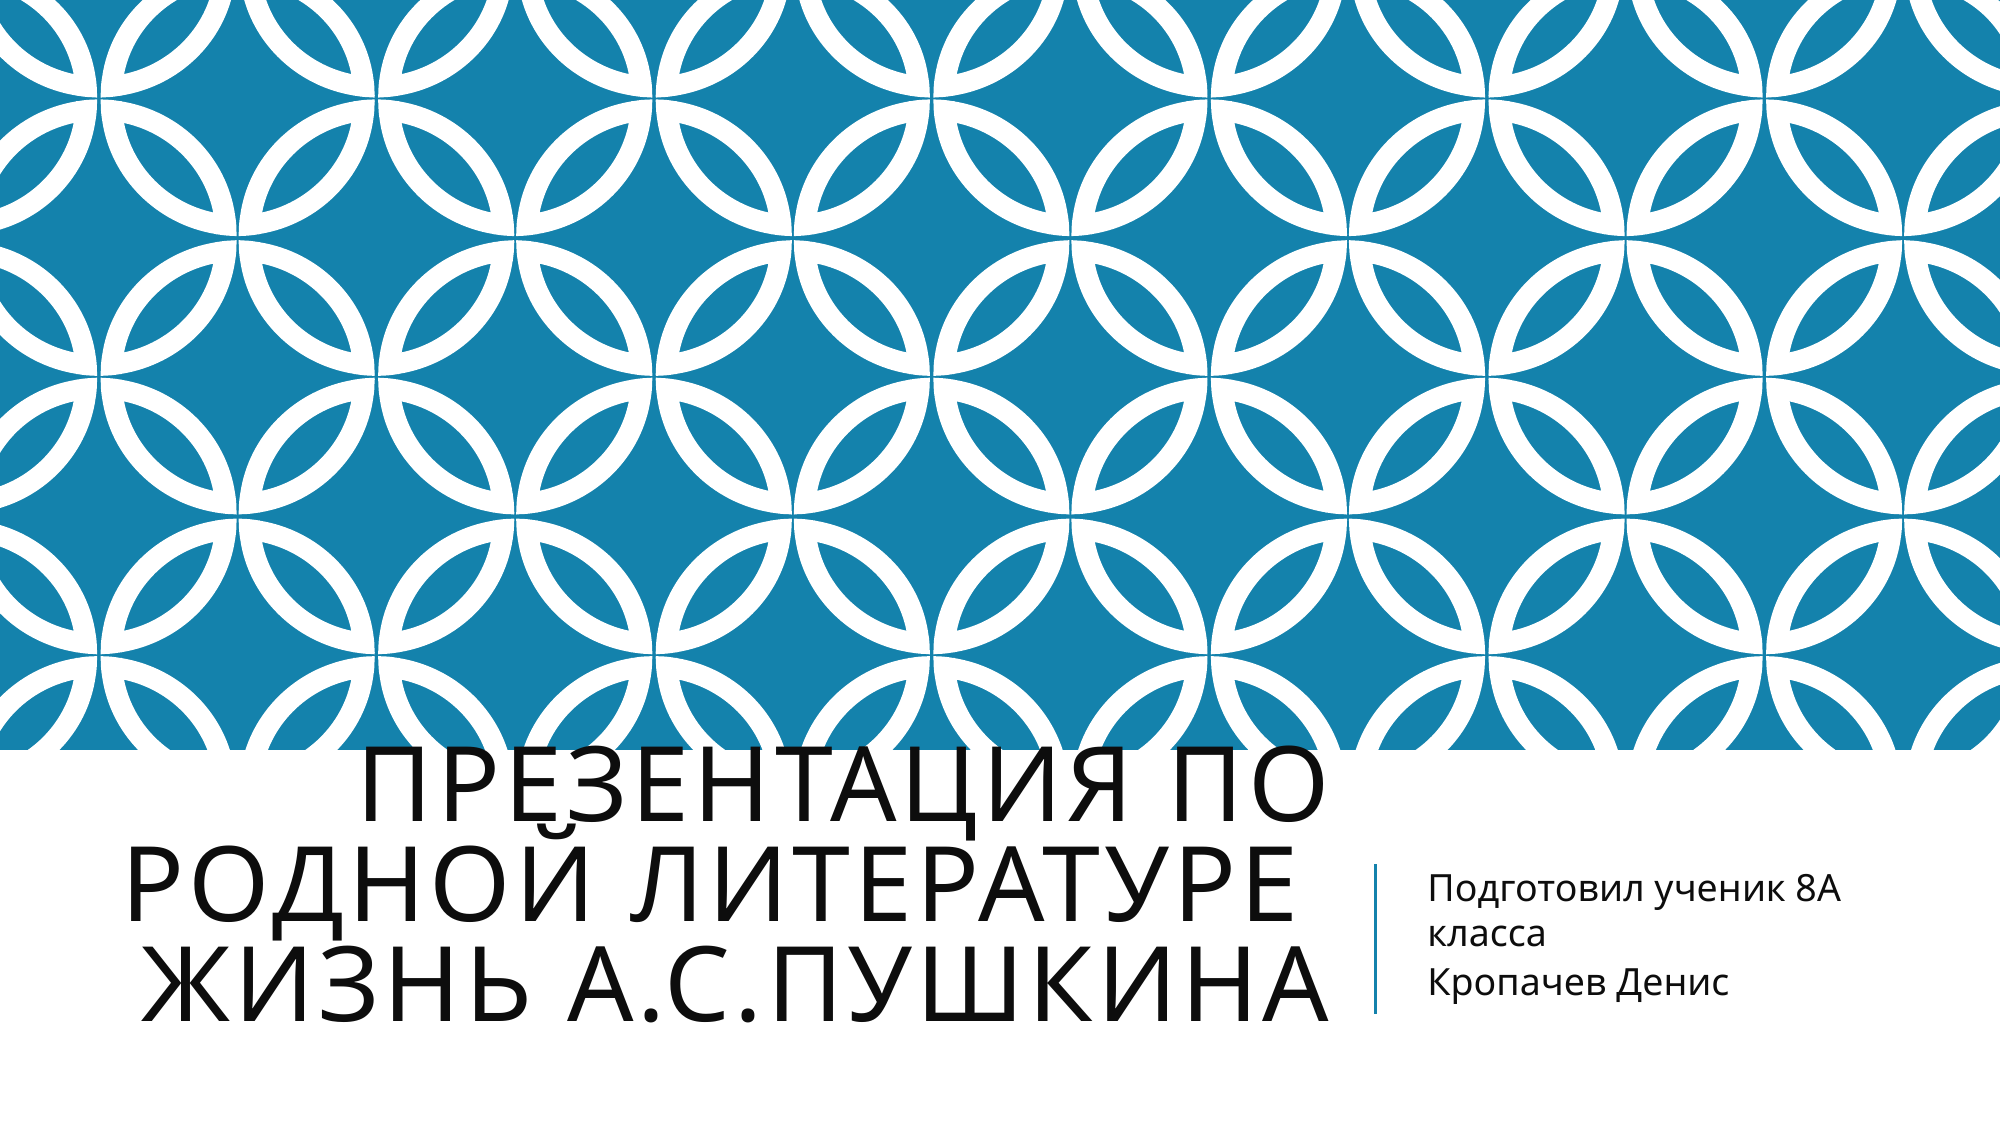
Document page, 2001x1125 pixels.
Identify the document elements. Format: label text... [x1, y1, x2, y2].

title Презентация по родной литературе Жизнь а.с.Пушкина [75, 729, 1350, 1054]
subtitle Подготовил ученик 8А класса Кропачев Денис [1412, 813, 1938, 1054]
